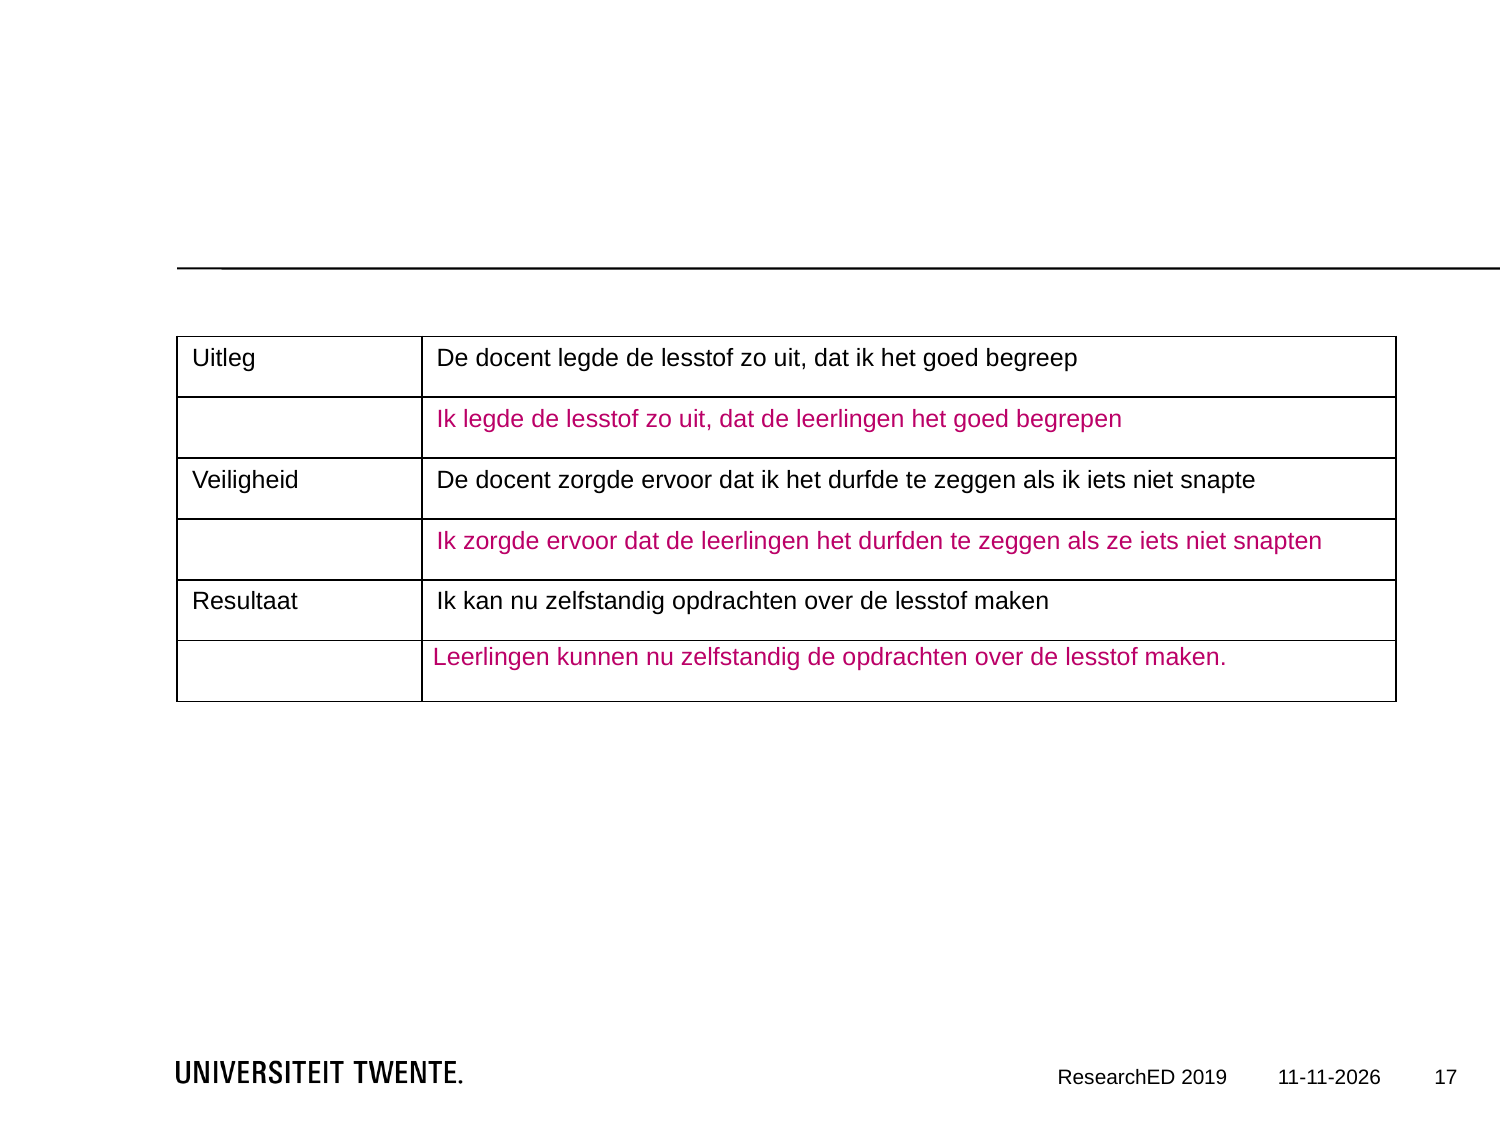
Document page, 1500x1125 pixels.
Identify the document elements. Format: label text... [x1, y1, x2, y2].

table_header De docent legde de lesstof zo uit, dat ik het goed begreep [423, 337, 1395, 396]
table_cell Resultaat [178, 581, 421, 640]
footer ResearchED 2019 [580, 1049, 1243, 1125]
table_cell De docent zorgde ervoor dat ik het durfde te zeggen als ik iets niet snapte [423, 459, 1395, 518]
table_cell [178, 641, 421, 701]
table_cell [178, 520, 421, 579]
table_cell Ik legde de lesstof zo uit, dat de leerlingen het goed begrepen [423, 398, 1395, 457]
table_cell Ik kan nu zelfstandig opdrachten over de lesstof maken [423, 581, 1395, 640]
slide_number 17 [1395, 1049, 1458, 1125]
table_cell [178, 398, 421, 457]
table_cell Leerlingen kunnen nu zelfstandig de opdrachten over de lesstof maken. [423, 641, 1395, 701]
table_header Uitleg [178, 337, 421, 396]
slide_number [1243, 1049, 1395, 1125]
picture [154, 1039, 482, 1105]
table_cell Veiligheid [178, 459, 421, 518]
table_cell Ik zorgde ervoor dat de leerlingen het durfden te zeggen als ze iets niet snapten [423, 520, 1395, 579]
